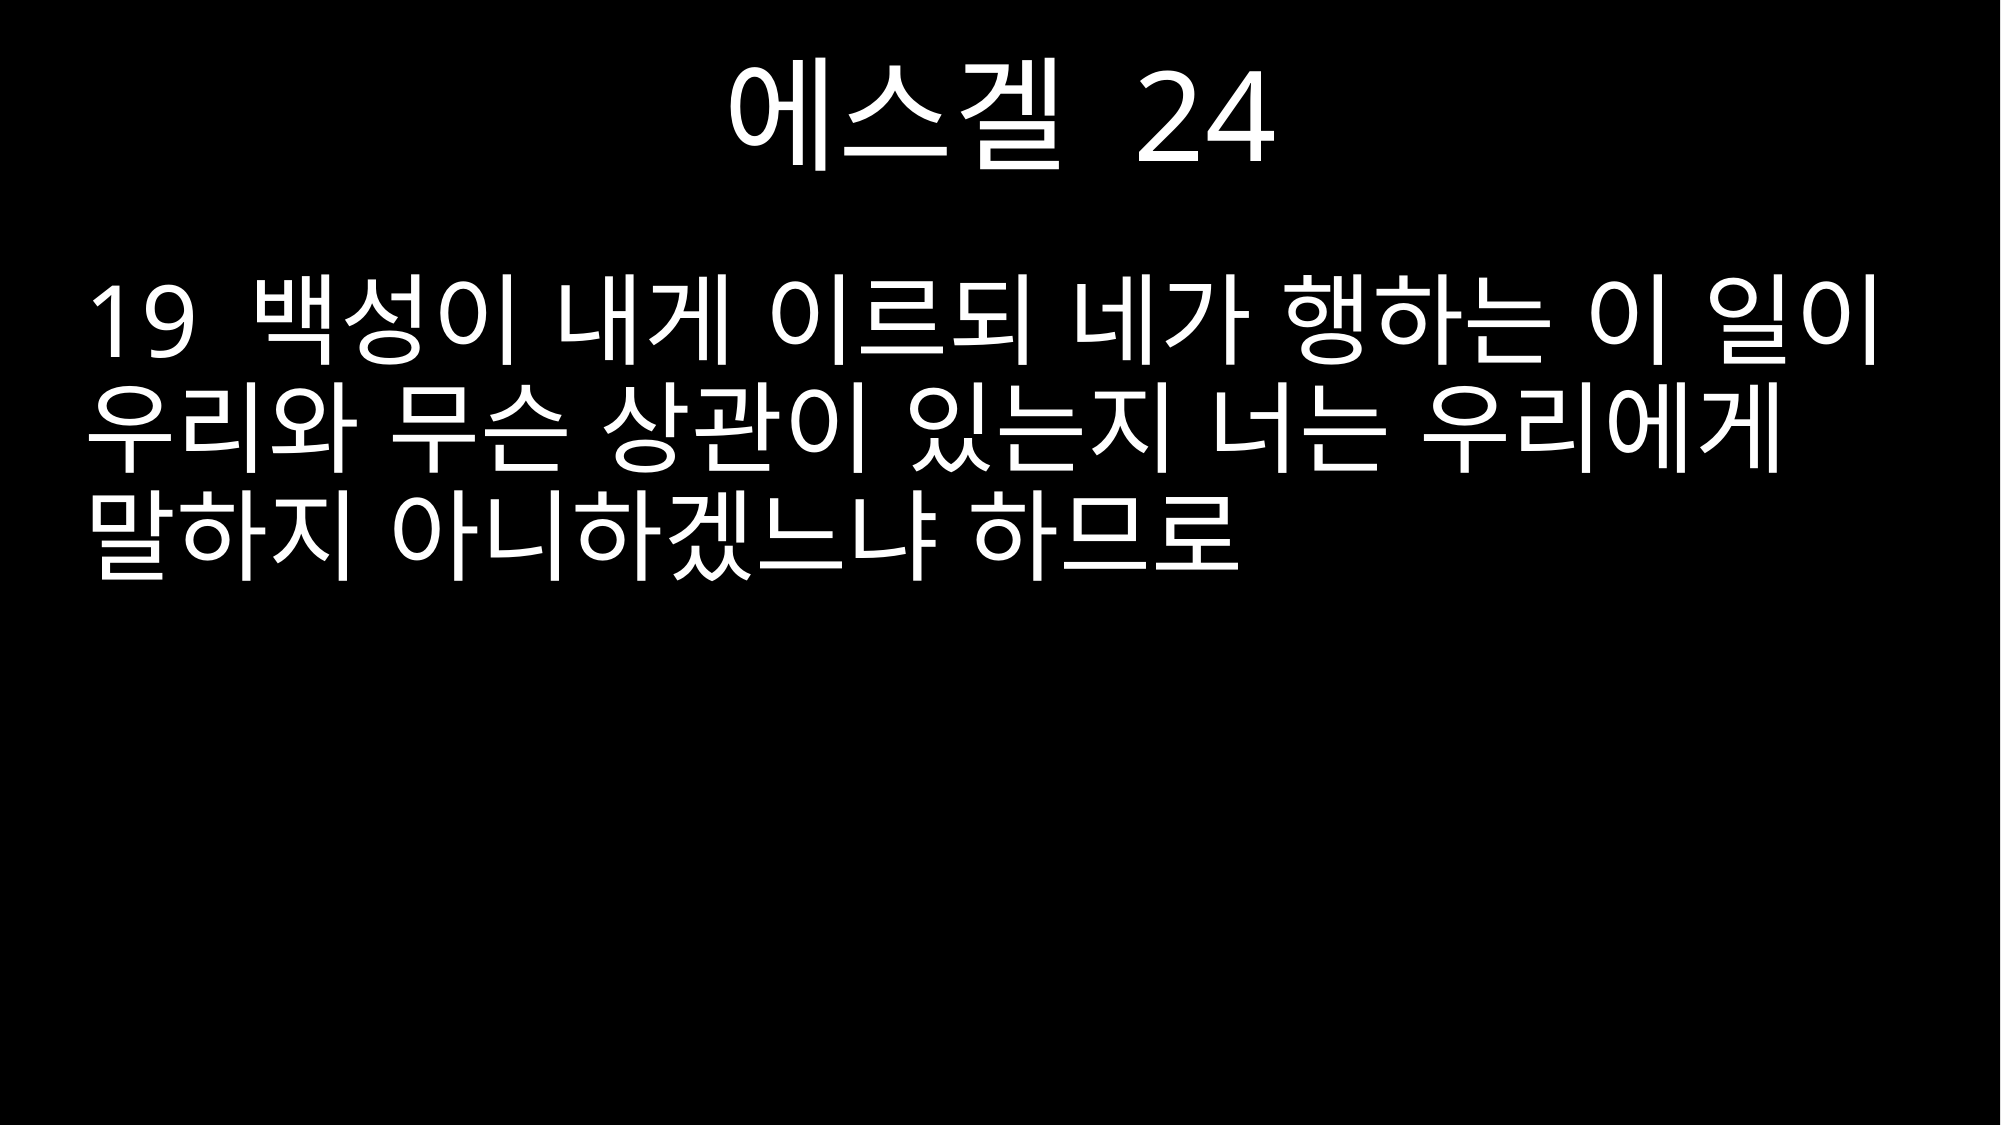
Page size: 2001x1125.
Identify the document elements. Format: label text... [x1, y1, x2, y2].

footer 에스겔 24 [0, 32, 2000, 192]
list 19 백성이 내게 이르되 네가 행하는 이 일이 우리와 무슨 상관이 있는지 너는 우리에게 말하지 아니하겠느냐 하므로 [69, 263, 1953, 423]
picture [0, 0, 2001, 1125]
